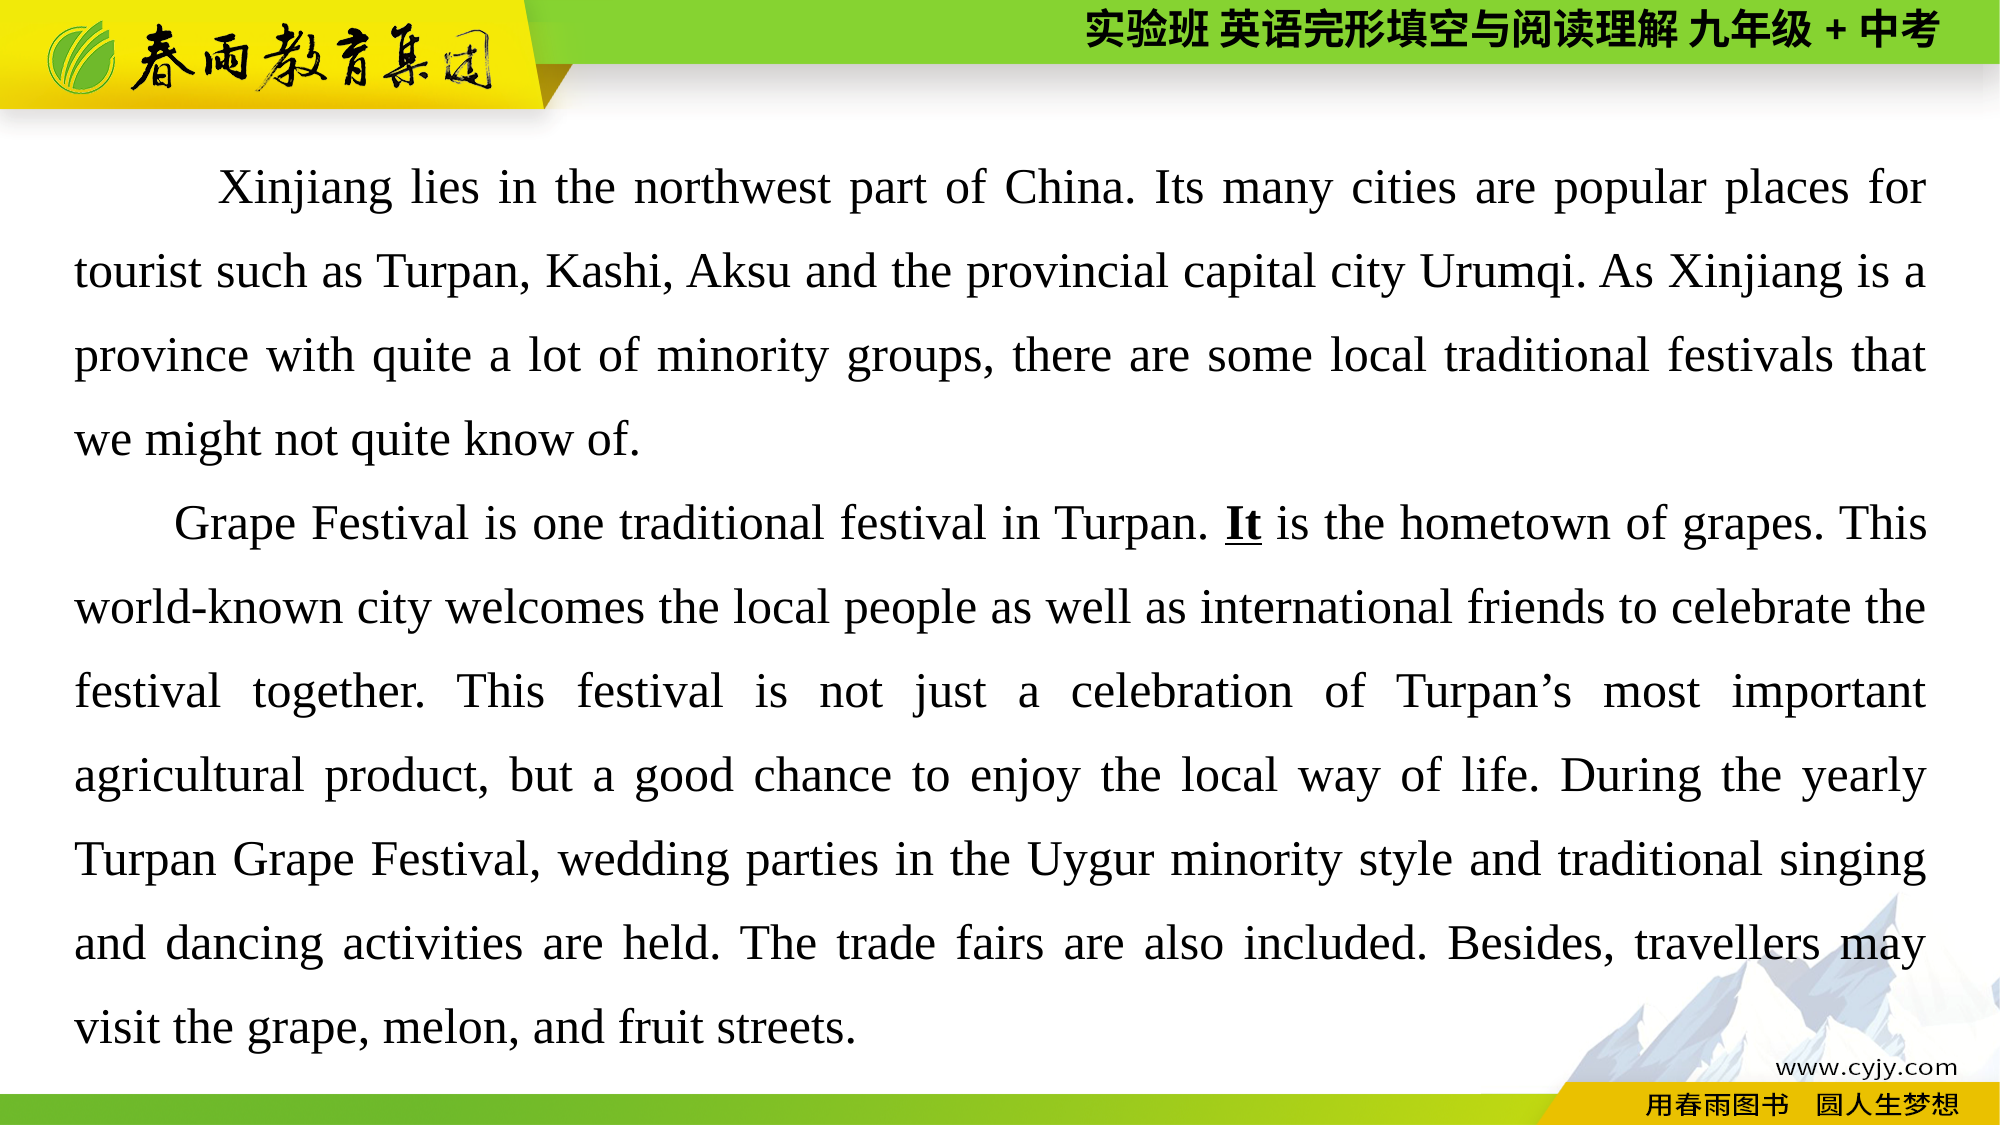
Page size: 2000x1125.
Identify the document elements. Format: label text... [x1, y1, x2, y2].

picture [0, 0, 2000, 1125]
list Xinjiang lies in the northwest part of China. Its many cities are popular places for tourist such as Turpan, Kashi, Aksu and the provincial capital city Urumqi. As Xinjiang is a province with quite a lot of minority groups, there are some local traditional festivals that we might not quite know of. Grape Festival is one traditional festival in Turpan. It is the hometown of grapes. This world-known city welcomes the local people as well as international friends to celebrate the festival together. This festival is not just a celebration of Turpan’s most important agricultural product, but a good chance to enjoy the local way of life. During the yearly Turpan Grape Festival, wedding parties in the Uygur minority style and traditional singing and dancing activities are held. The trade fairs are also included. Besides, travellers may visit the grape, melon, and fruit streets. [59, 122, 1944, 1070]
